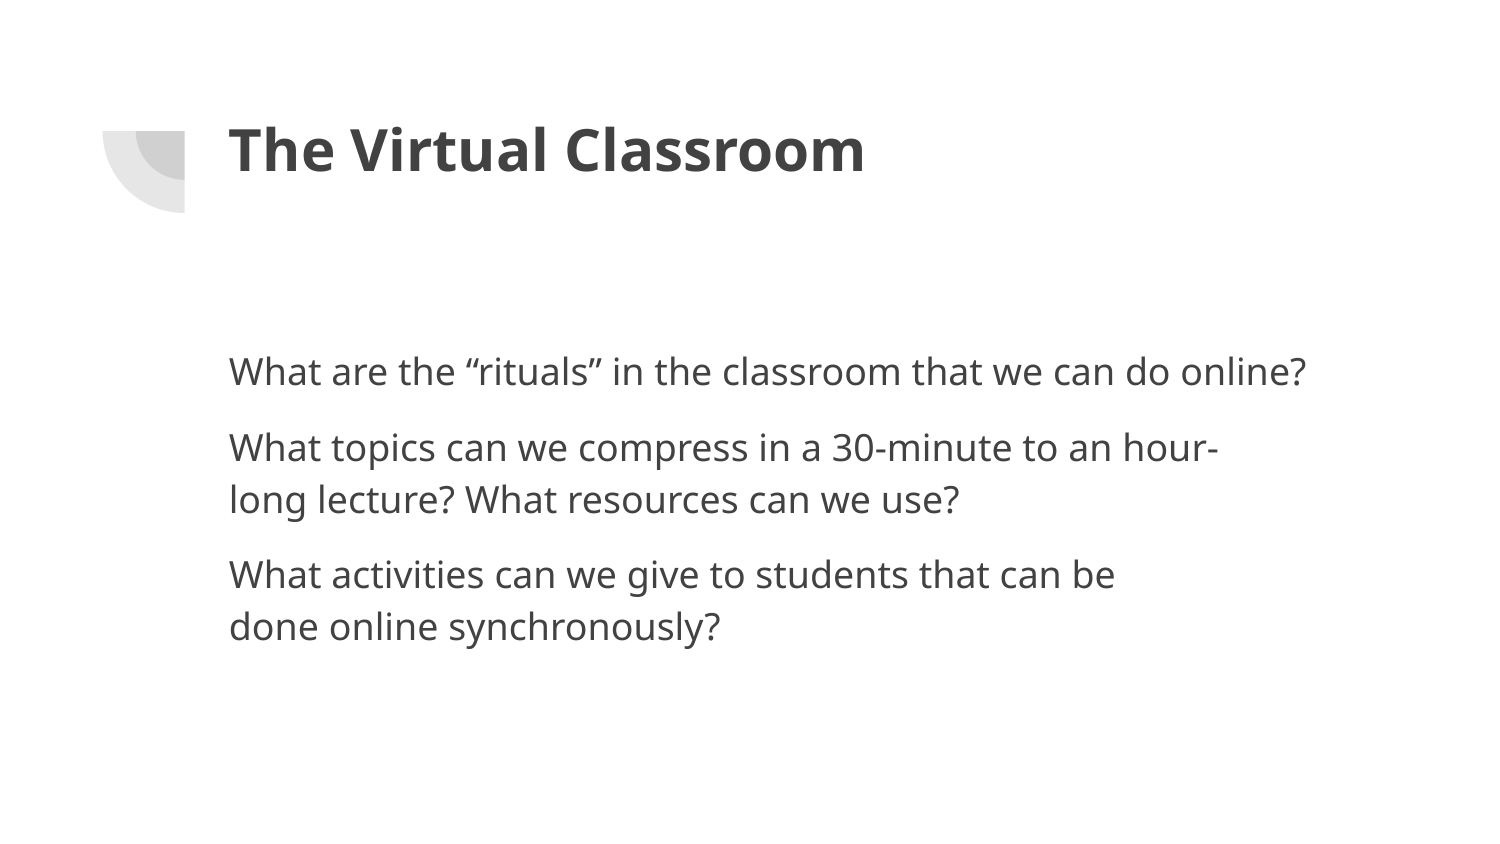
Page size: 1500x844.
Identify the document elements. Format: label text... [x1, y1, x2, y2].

text_box What topics can we compress in a 30-minute to an hour-long lecture? What resources can we use? [213, 402, 1244, 523]
list What are the “rituals” in the classroom that we can do online? [213, 326, 1368, 422]
title The Virtual Classroom [213, 98, 1368, 263]
text_box What activities can we give to students that can be done online synchronously? [213, 529, 1226, 669]
